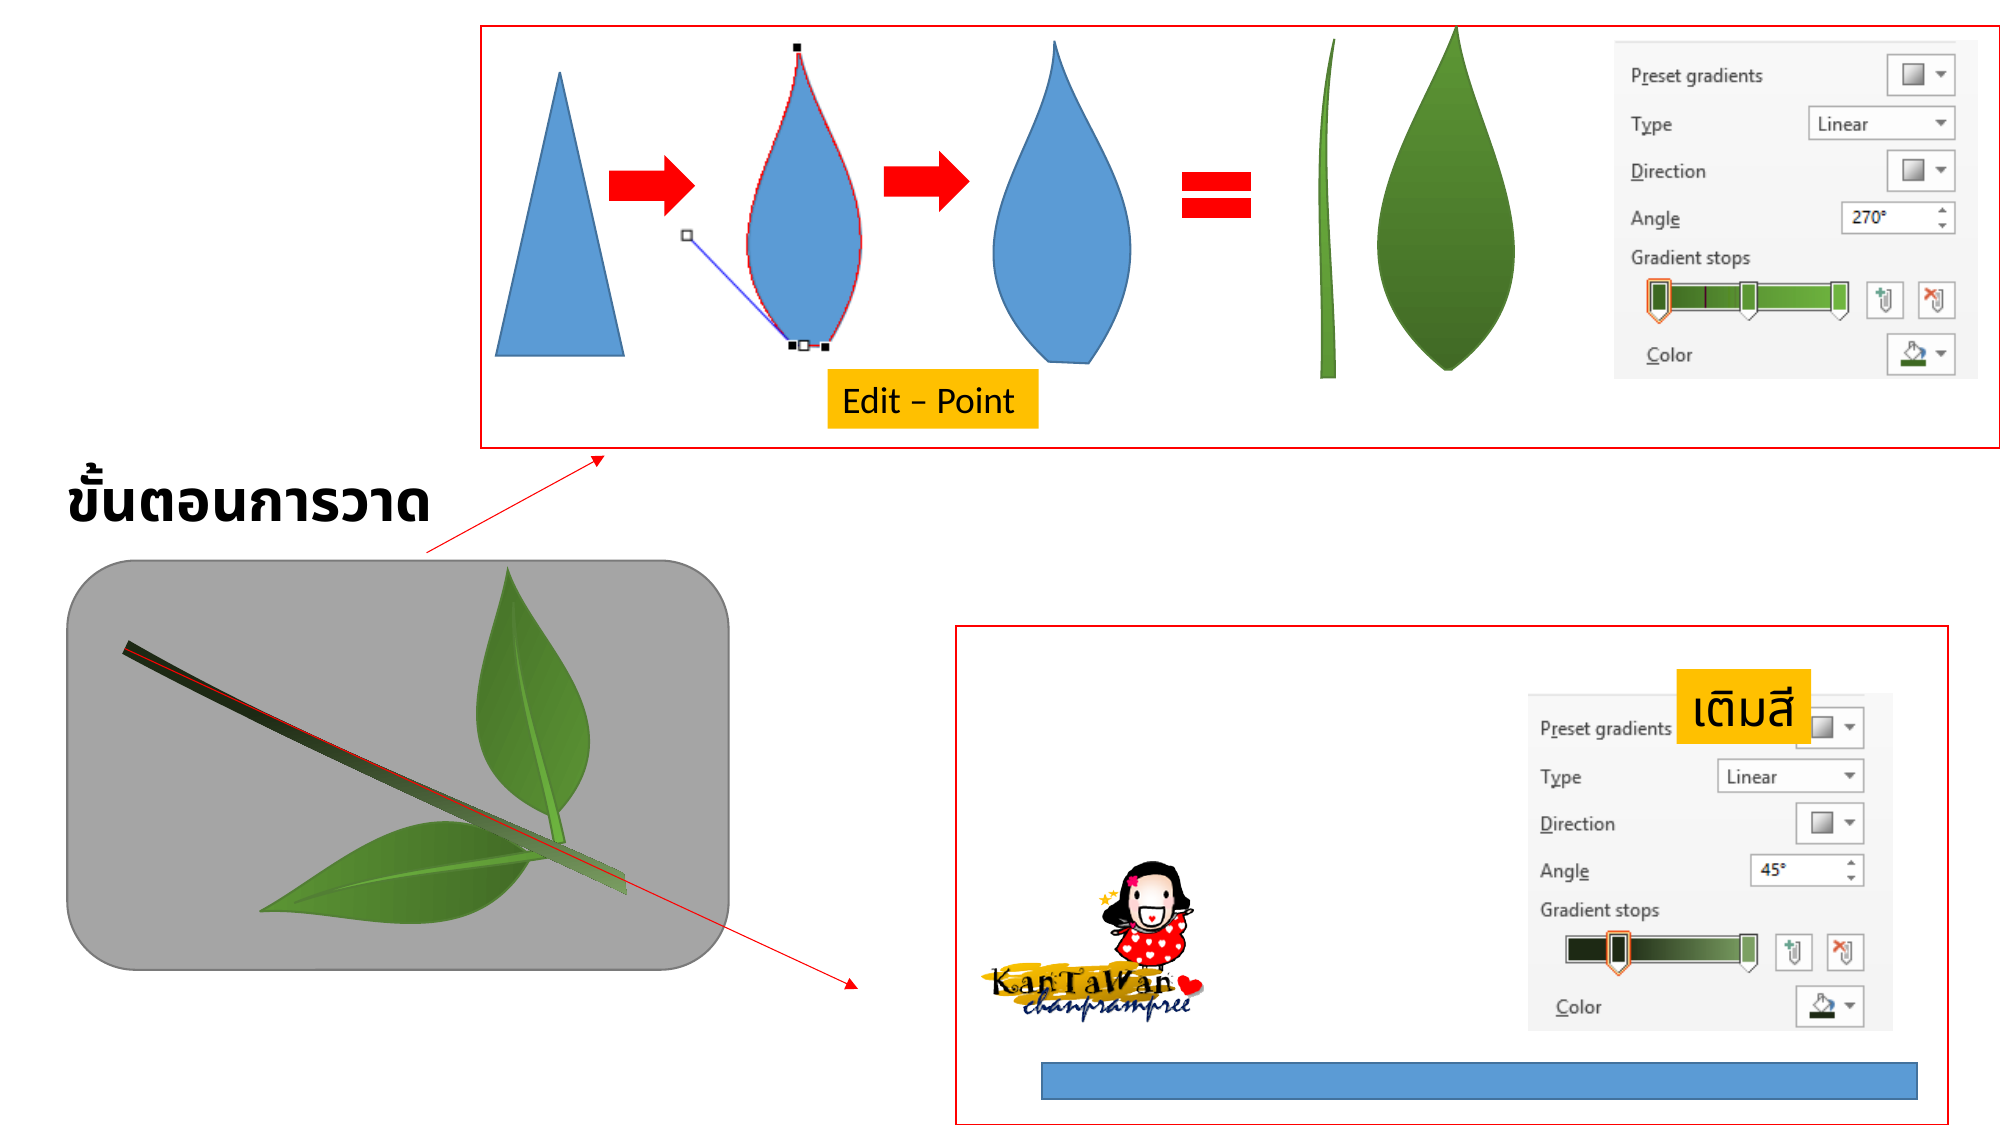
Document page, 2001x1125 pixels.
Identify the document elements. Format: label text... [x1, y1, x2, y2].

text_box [67, 560, 729, 970]
picture [961, 861, 1204, 1044]
text_box [955, 625, 1949, 1125]
text_box [1182, 198, 1251, 218]
text_box [1041, 1062, 1918, 1100]
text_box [623, 873, 858, 989]
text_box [426, 455, 605, 553]
text_box [609, 155, 676, 217]
picture [1528, 693, 1893, 1031]
text_box [1318, 38, 1336, 379]
text_box [480, 25, 2000, 449]
picture [676, 36, 914, 356]
text_box ขั้นตอนการวาด [51, 455, 426, 541]
text_box เติมสี [1676, 669, 1812, 693]
picture [1614, 40, 1978, 379]
text_box Edit – Point [827, 369, 1039, 429]
text_box [914, 150, 970, 213]
text_box [992, 40, 1132, 365]
text_box [494, 71, 626, 357]
text_box [1182, 172, 1251, 191]
text_box [1377, 25, 1515, 371]
